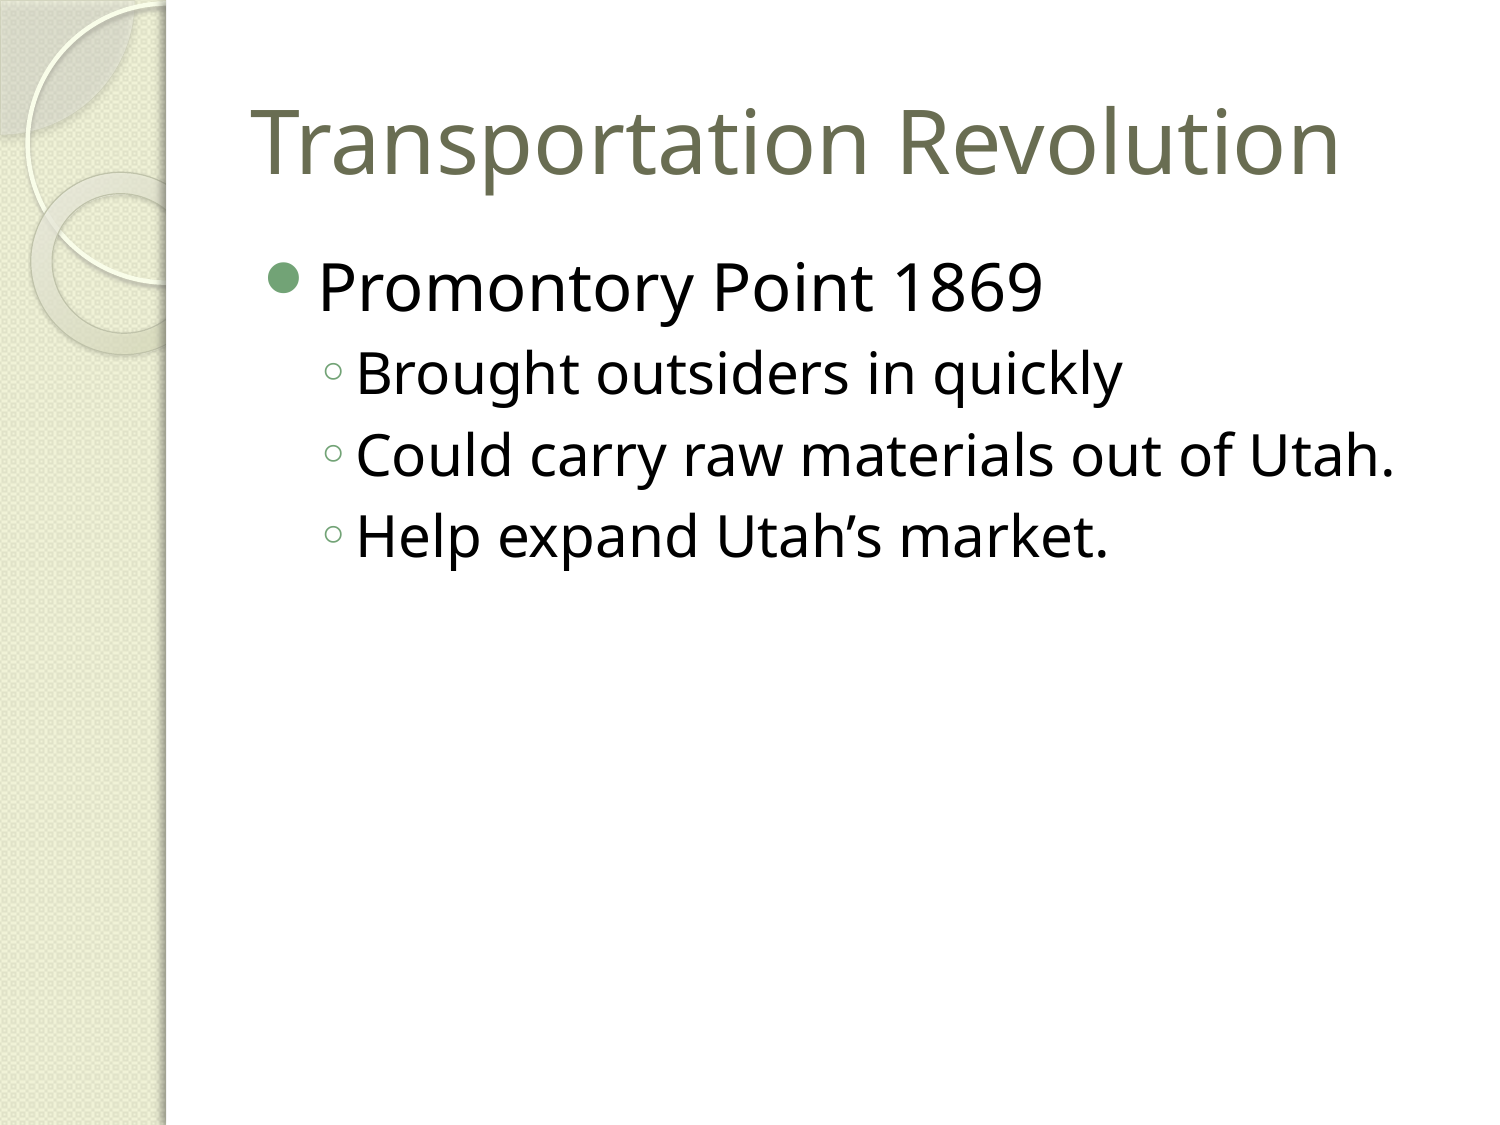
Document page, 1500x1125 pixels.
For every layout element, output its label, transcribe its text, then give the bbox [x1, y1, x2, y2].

title Transportation Revolution [235, 45, 1466, 233]
list Promontory Point 1869 Brought outsiders in quickly Could carry raw materials out of Utah. Help expand Utah’s market. [235, 237, 1466, 1025]
